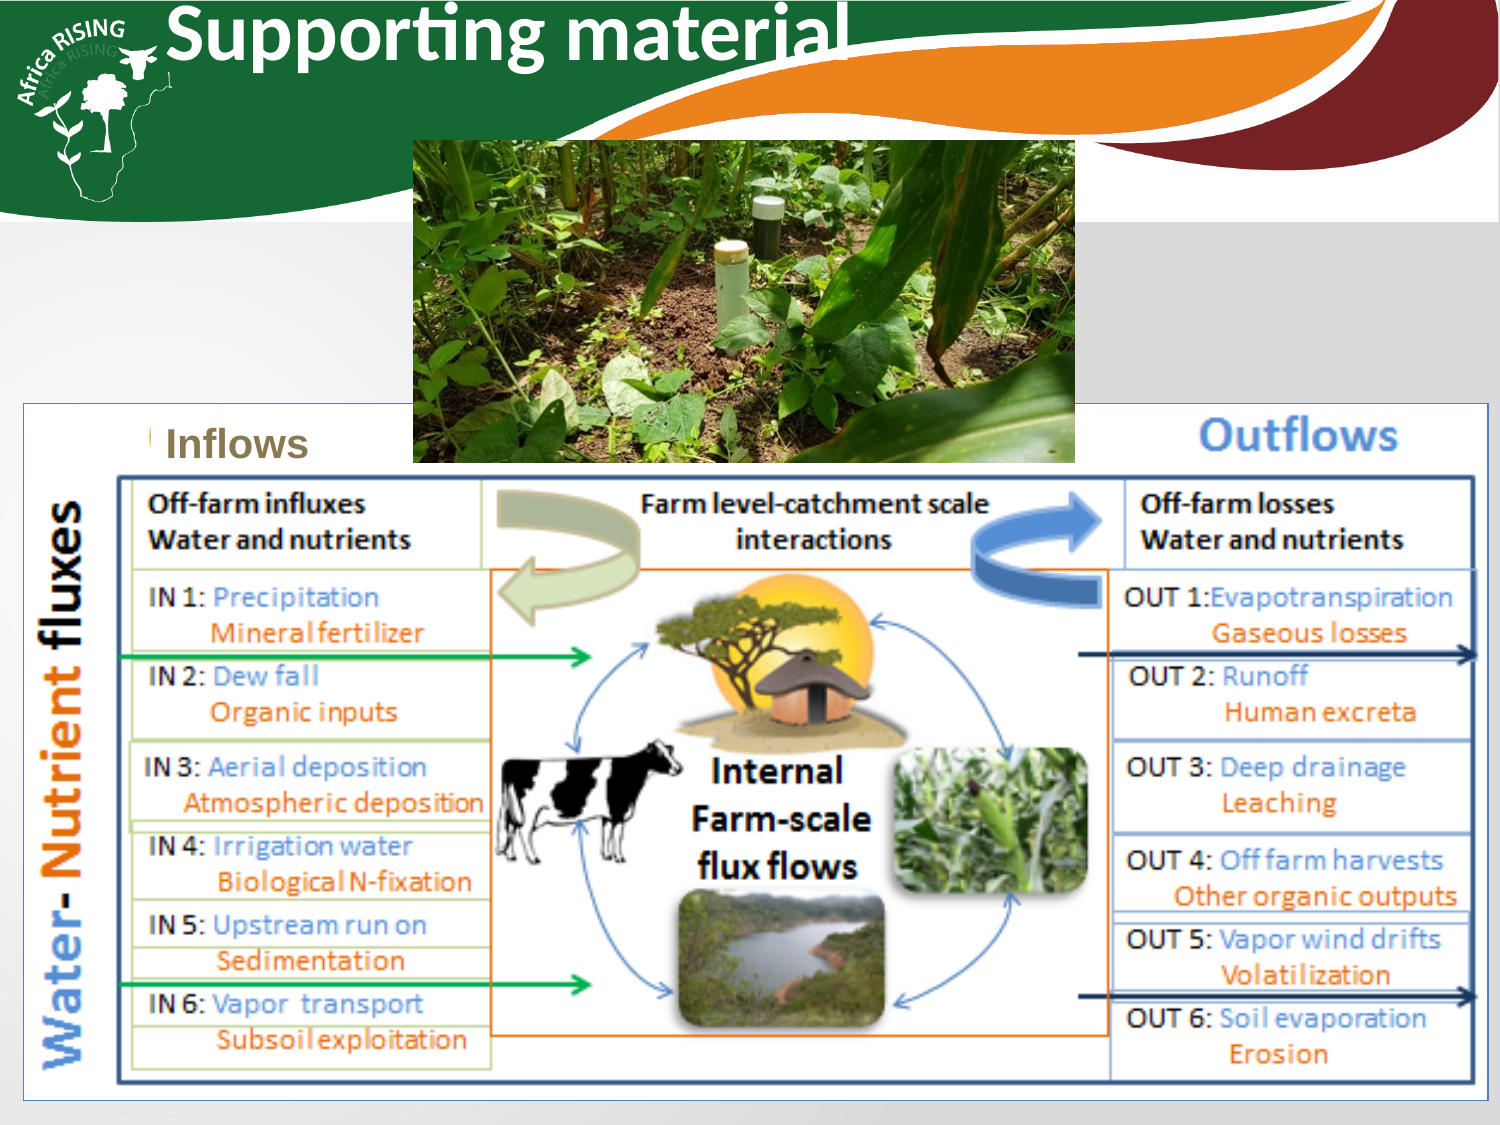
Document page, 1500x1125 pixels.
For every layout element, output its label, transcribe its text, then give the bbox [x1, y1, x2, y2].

picture [0, 0, 1499, 463]
list Supporting material [0, 0, 1138, 108]
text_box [23, 403, 1488, 1101]
